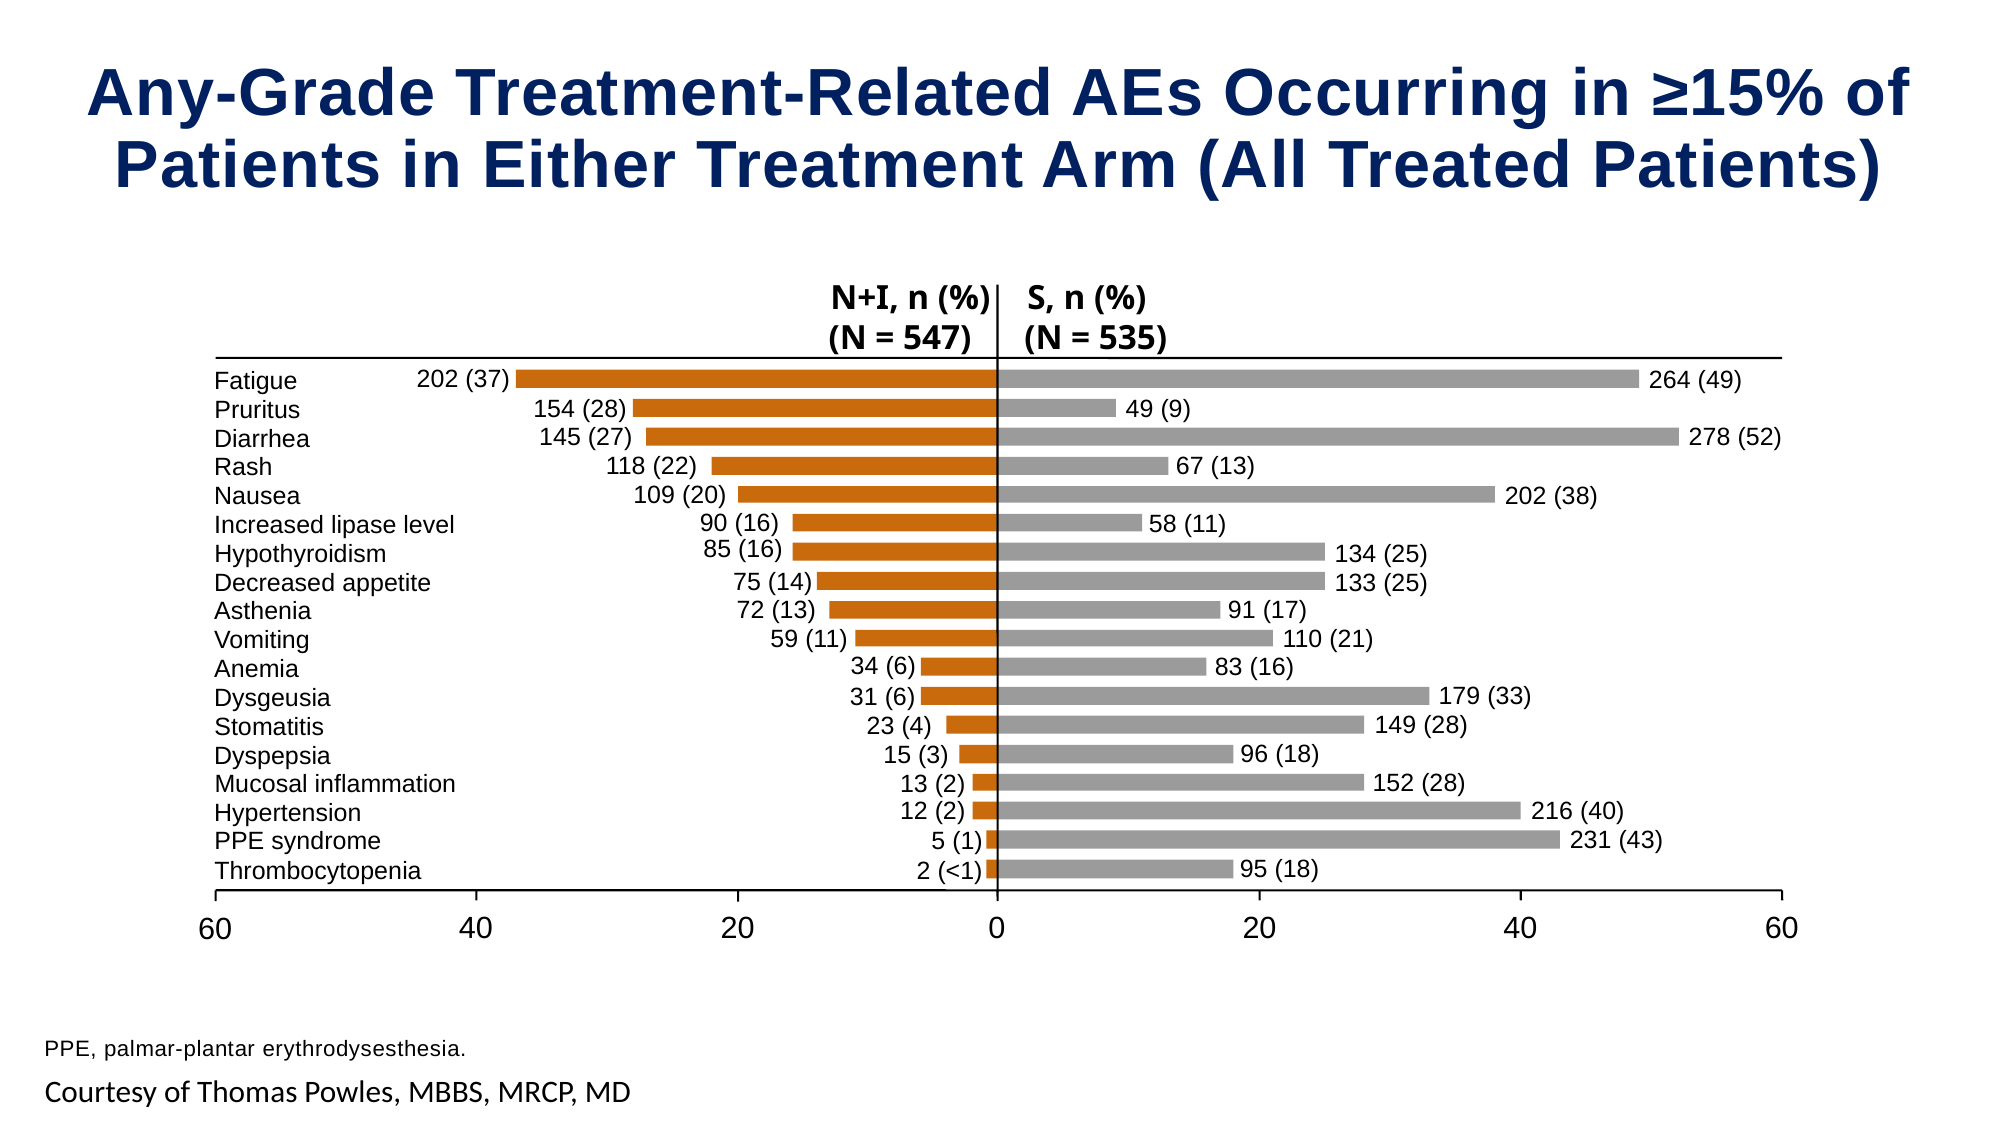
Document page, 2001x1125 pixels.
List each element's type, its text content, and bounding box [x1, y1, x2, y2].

list PPE, palmar-plantar erythrodysesthesia. [44, 999, 1295, 1062]
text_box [197, 276, 1800, 948]
title Any-Grade Treatment-Related AEs Occurring in ≥15% of Patients in Either Treatment Arm (All Treated Patients) [0, 122, 2000, 202]
text_box Courtesy of Thomas Powles, MBBS, MRCP, MD [30, 1064, 1033, 1117]
